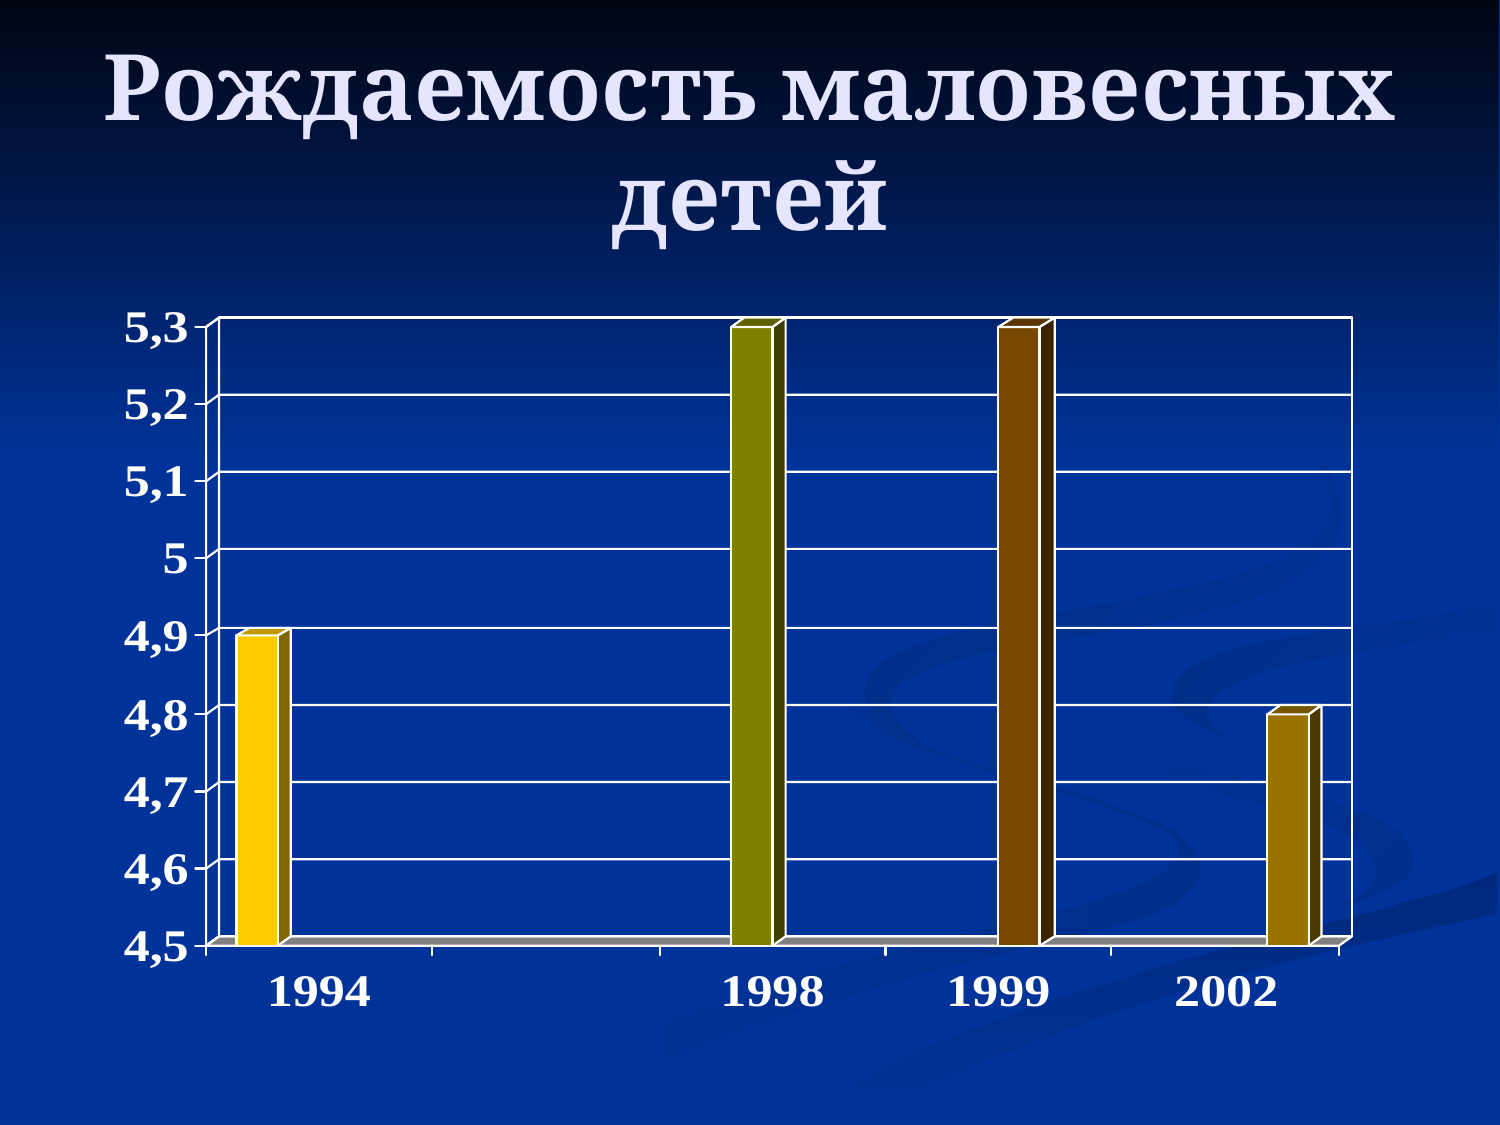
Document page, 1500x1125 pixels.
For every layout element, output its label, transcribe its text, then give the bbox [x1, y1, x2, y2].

title Рождаемость маловесных детей [74, 44, 1426, 233]
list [40, 255, 1431, 1059]
